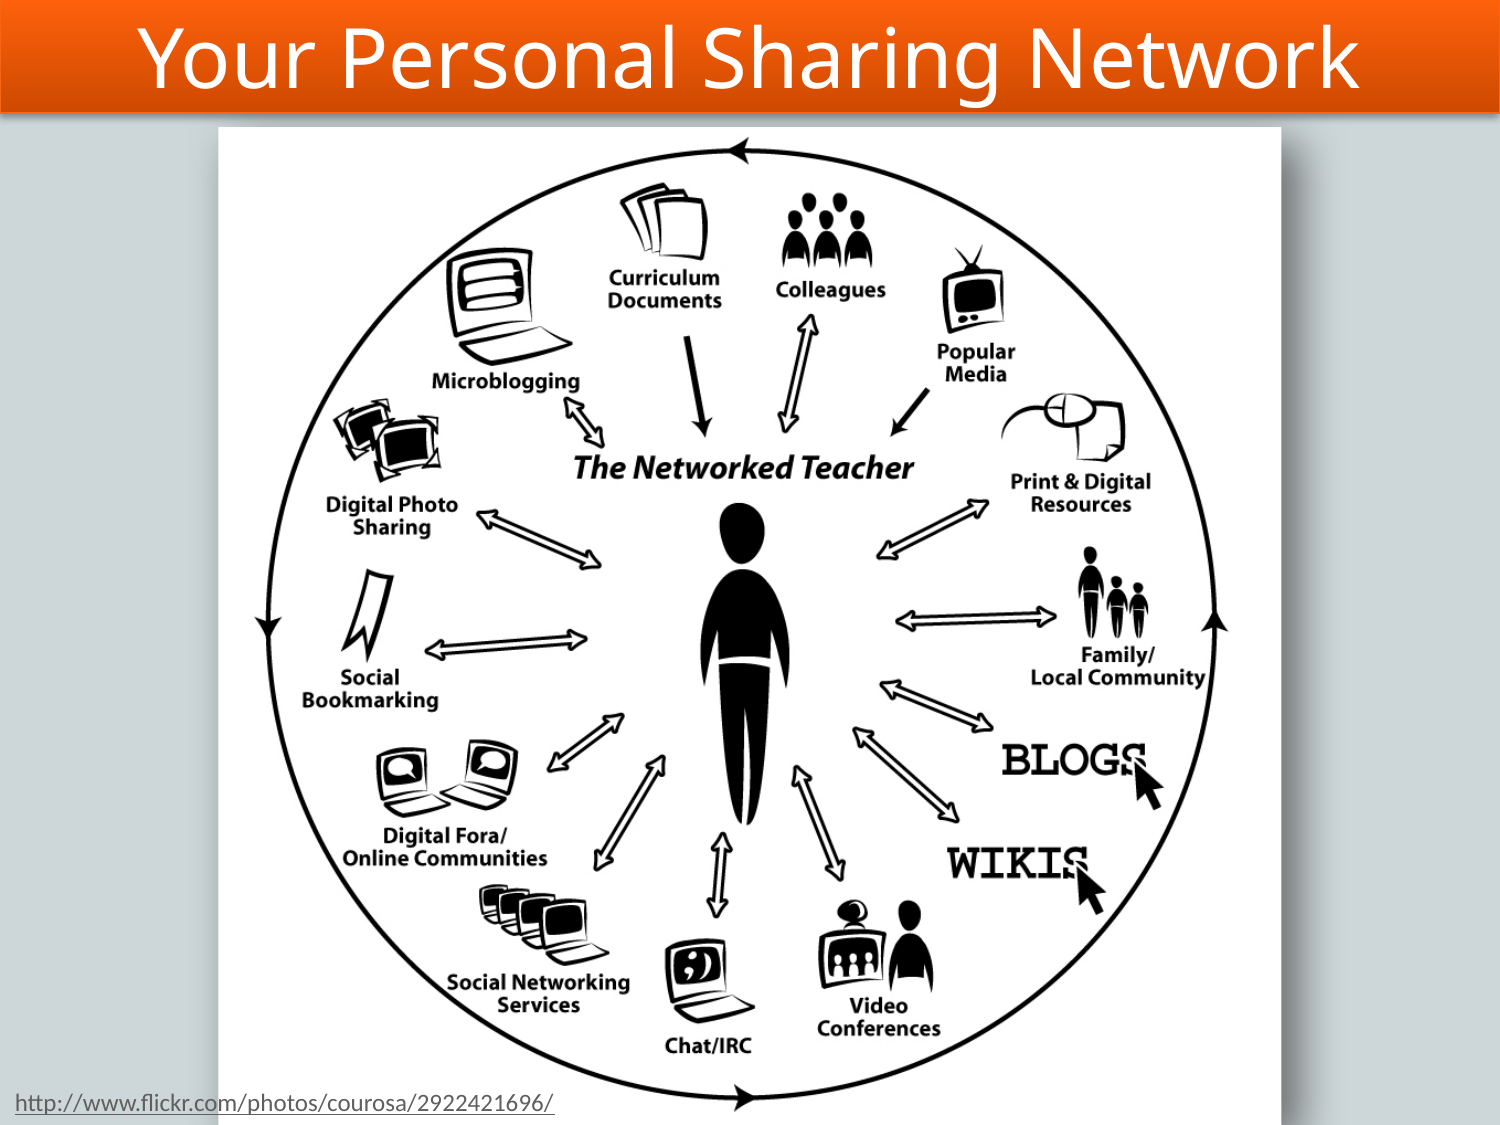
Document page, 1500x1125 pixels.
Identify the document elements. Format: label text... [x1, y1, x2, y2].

text_box http://www.flickr.com/photos/courosa/2922421696/ [0, 1079, 213, 1125]
picture [218, 126, 1282, 1125]
text_box Your Personal Sharing Network [0, 0, 1500, 114]
